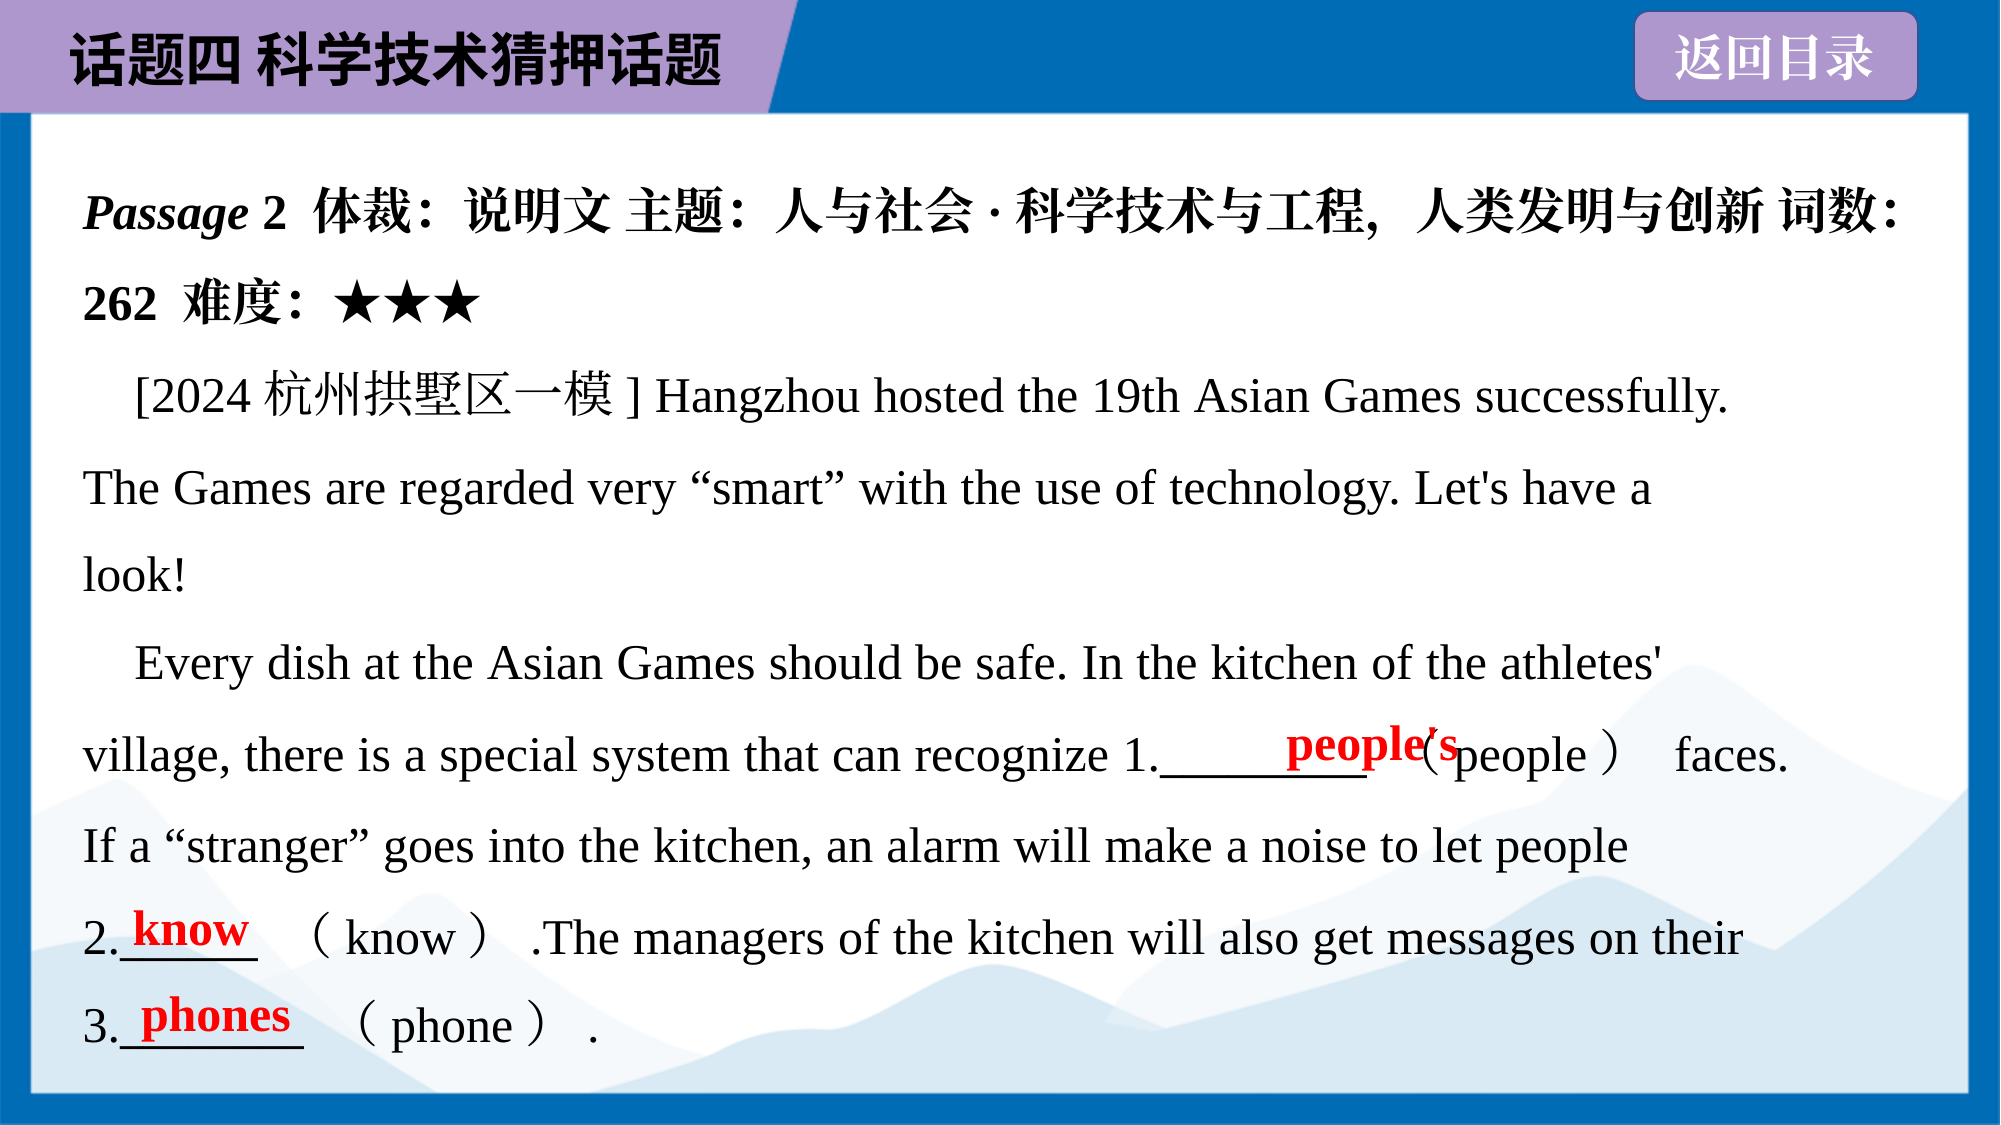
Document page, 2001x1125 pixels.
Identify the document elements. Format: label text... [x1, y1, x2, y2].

text_box phones [122, 954, 310, 1033]
text_box know [114, 868, 268, 947]
picture [0, 0, 2000, 1125]
text_box people's [1268, 682, 1477, 762]
text_box Passage 2 体裁：说明文 主题：人与社会·科学技术与工程，人类发明与创新 词数： 262 难度：★★★ [2024杭州拱墅区一模] Hangzhou hosted the 19th Asian Games successfully. The Games are regarded very “smart” with the use of technology. Let's have a look! [82, 147, 1917, 593]
text_box Every dish at the Asian Games should be safe. In the kitchen of the athletes' village, there is a special system that can recognize 1._________ （people） faces. If a “stranger” goes into the kitchen, an alarm will make a noise to let people 2.______ （know）.The managers of the kitchen will also get messages on their 3.________ （phone）. [82, 597, 1917, 1043]
